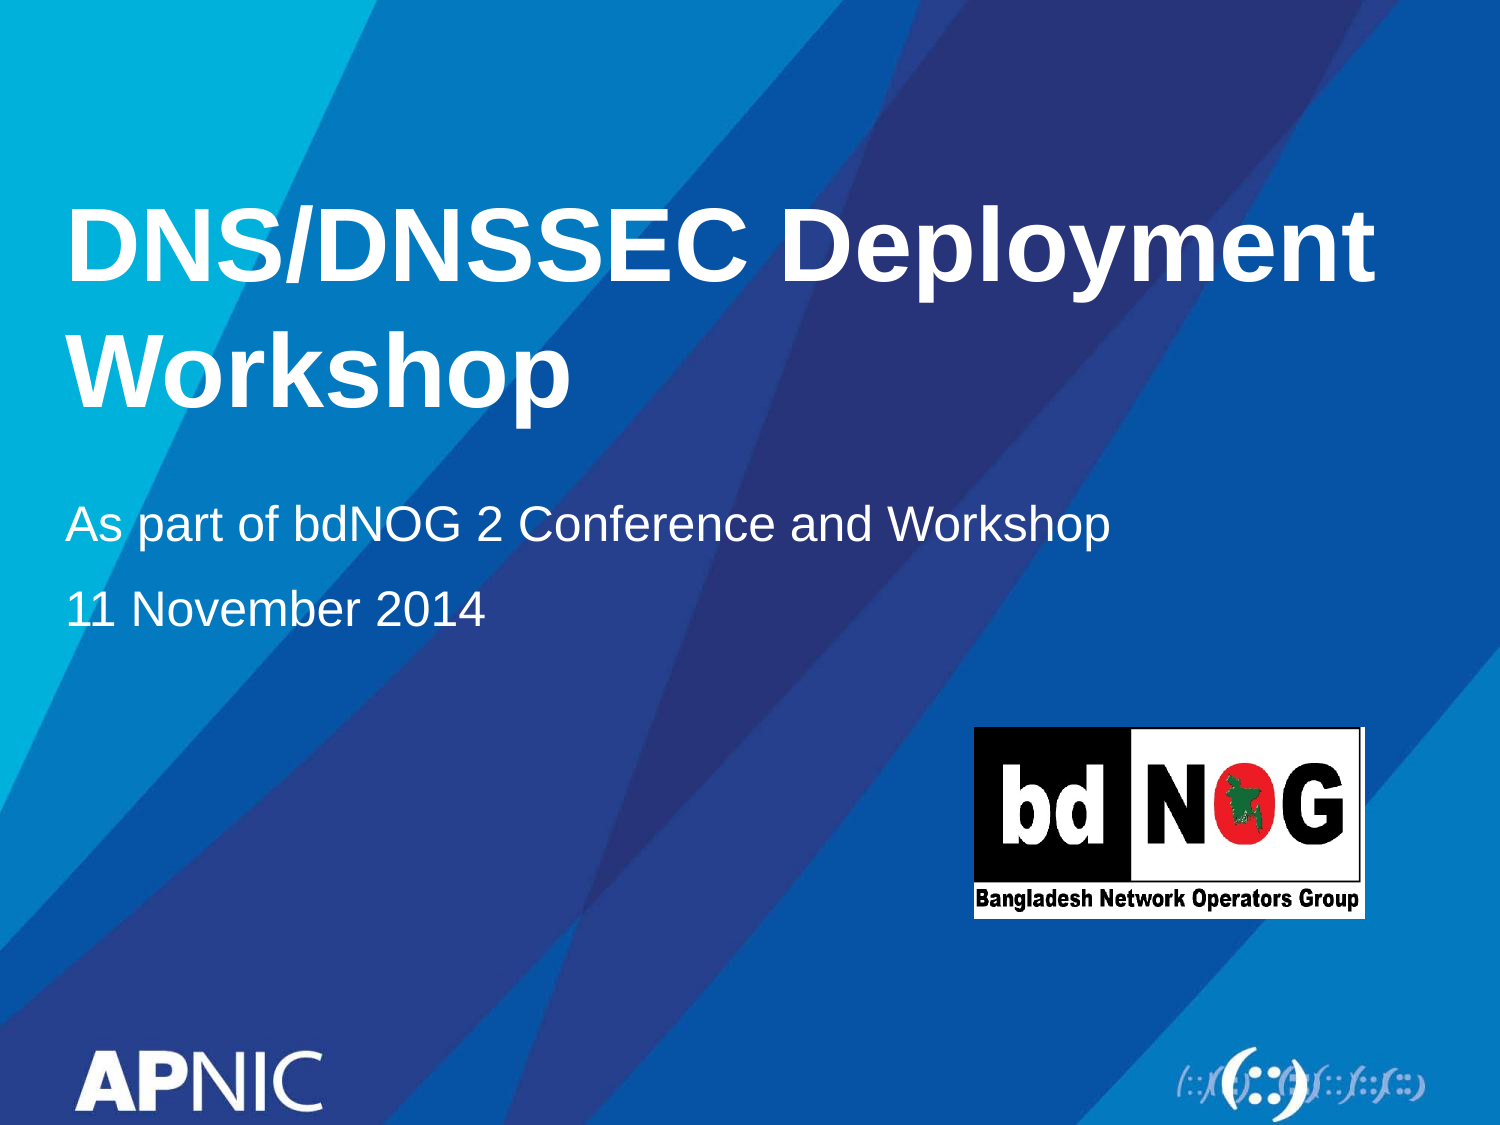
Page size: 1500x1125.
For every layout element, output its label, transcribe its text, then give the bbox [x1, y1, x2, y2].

subtitle As part of bdNOG 2 Conference and Workshop 11 November 2014 [64, 491, 1435, 780]
title DNS/DNSSEC Deployment Workshop [64, 125, 1435, 480]
picture [0, 0, 1500, 1125]
